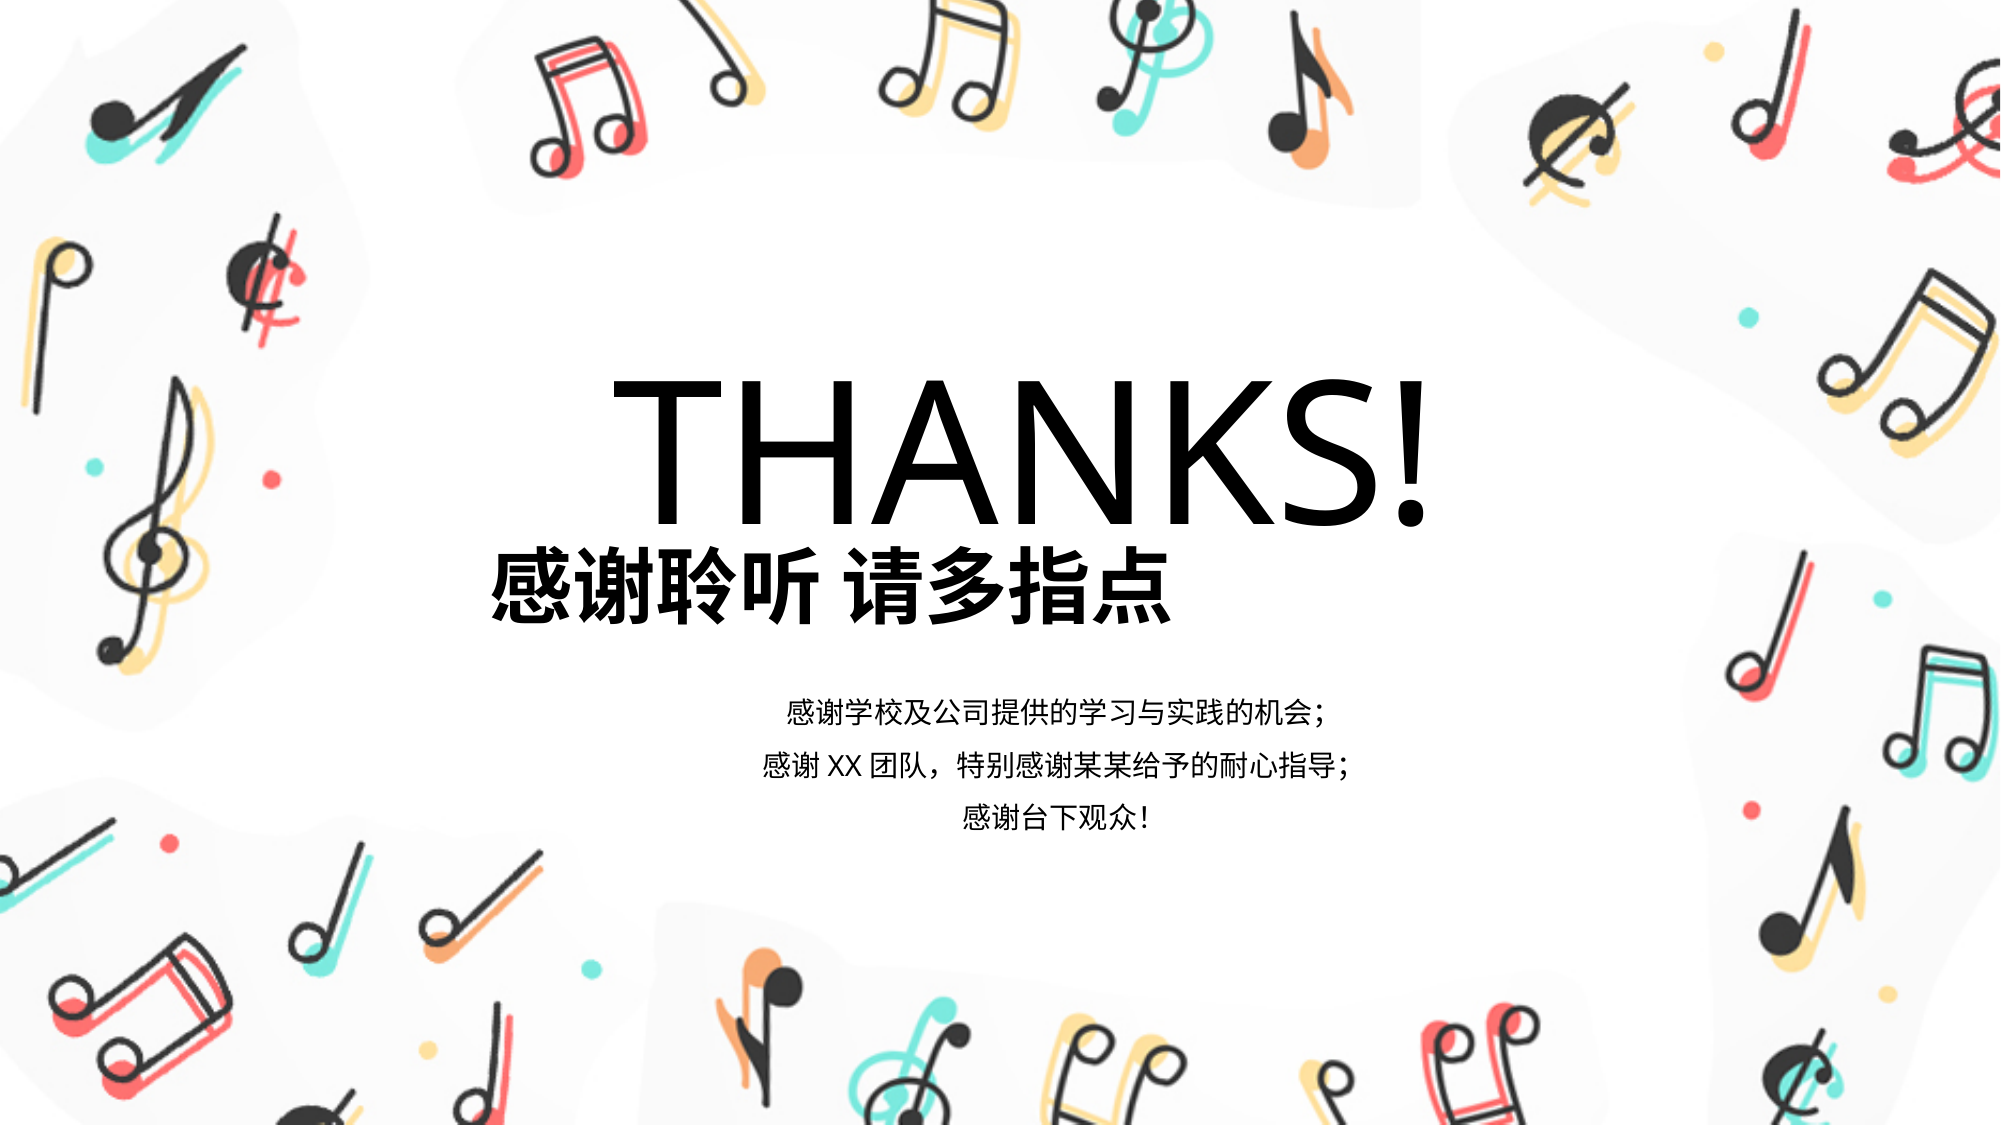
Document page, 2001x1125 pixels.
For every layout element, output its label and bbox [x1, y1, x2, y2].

picture [0, 0, 2001, 1125]
text_box [256, 197, 1872, 897]
